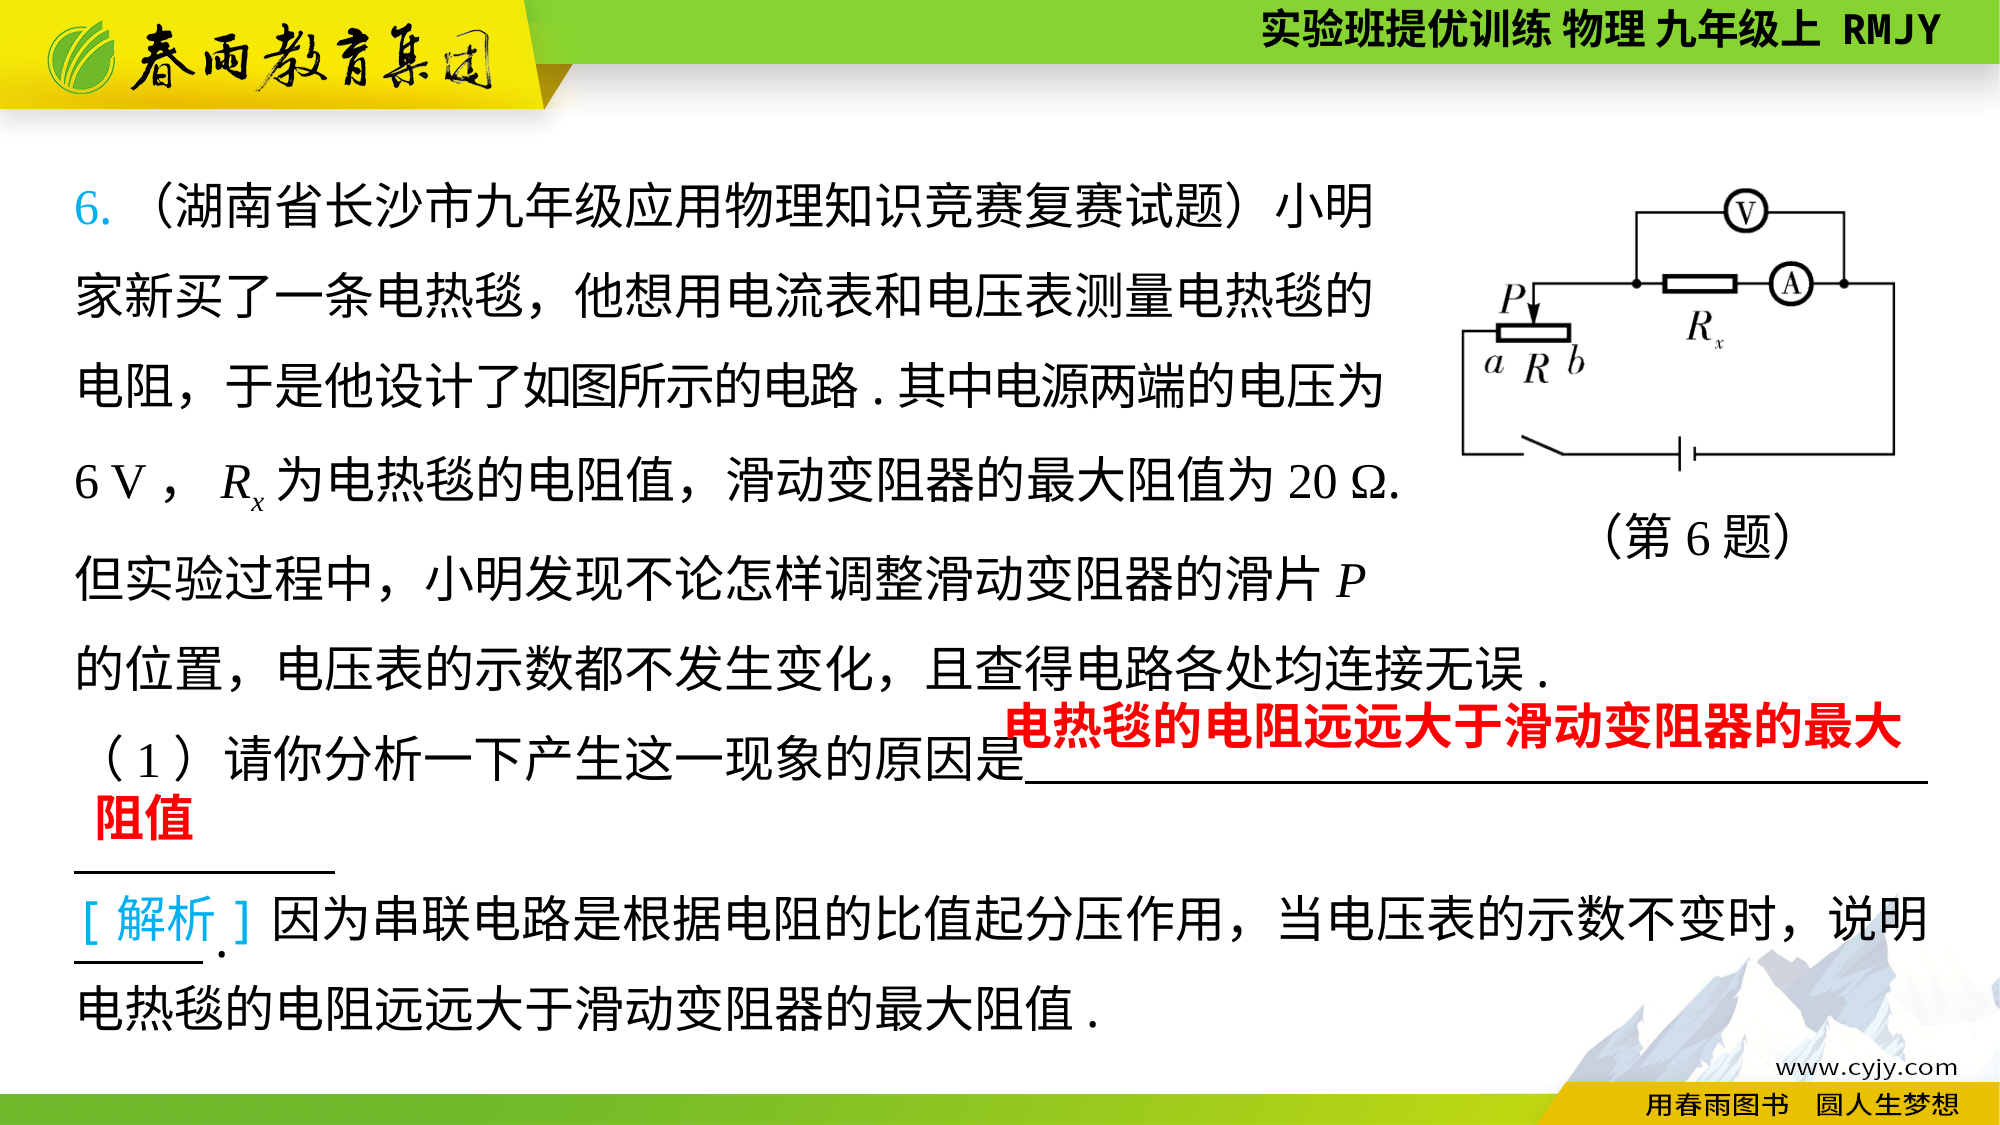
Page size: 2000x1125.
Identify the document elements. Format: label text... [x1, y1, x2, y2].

text_box 阻值 [79, 779, 210, 849]
picture [0, 0, 2000, 1125]
list 6.（湖南省长沙市九年级应用物理知识竞赛复赛试题）小明 家新买了一条电热毯，他想用电流表和电压表测量电热毯的 电阻，于是他设计了如图所示的电路.其中电源两端的电压为 6 V，Rx为电热毯的电阻值，滑动变阻器的最大阻值为20 Ω. 但实验过程中，小明发现不论怎样调整滑动变阻器的滑片P 的位置，电压表的示数都不发生变化，且查得电路各处均连接无误. （1）请你分析一下产生这一现象的原因是 ， . [59, 137, 1944, 849]
text_box （第6题） [1558, 483, 1838, 573]
text_box [解析]因为串联电路是根据电阻的比值起分压作用，当电压表的示数不变时，说明电热毯的电阻远远大于滑动变阻器的最大阻值. [59, 849, 1944, 1045]
text_box 电热毯的电阻远远大于滑动变阻器的最大 [988, 686, 1957, 762]
